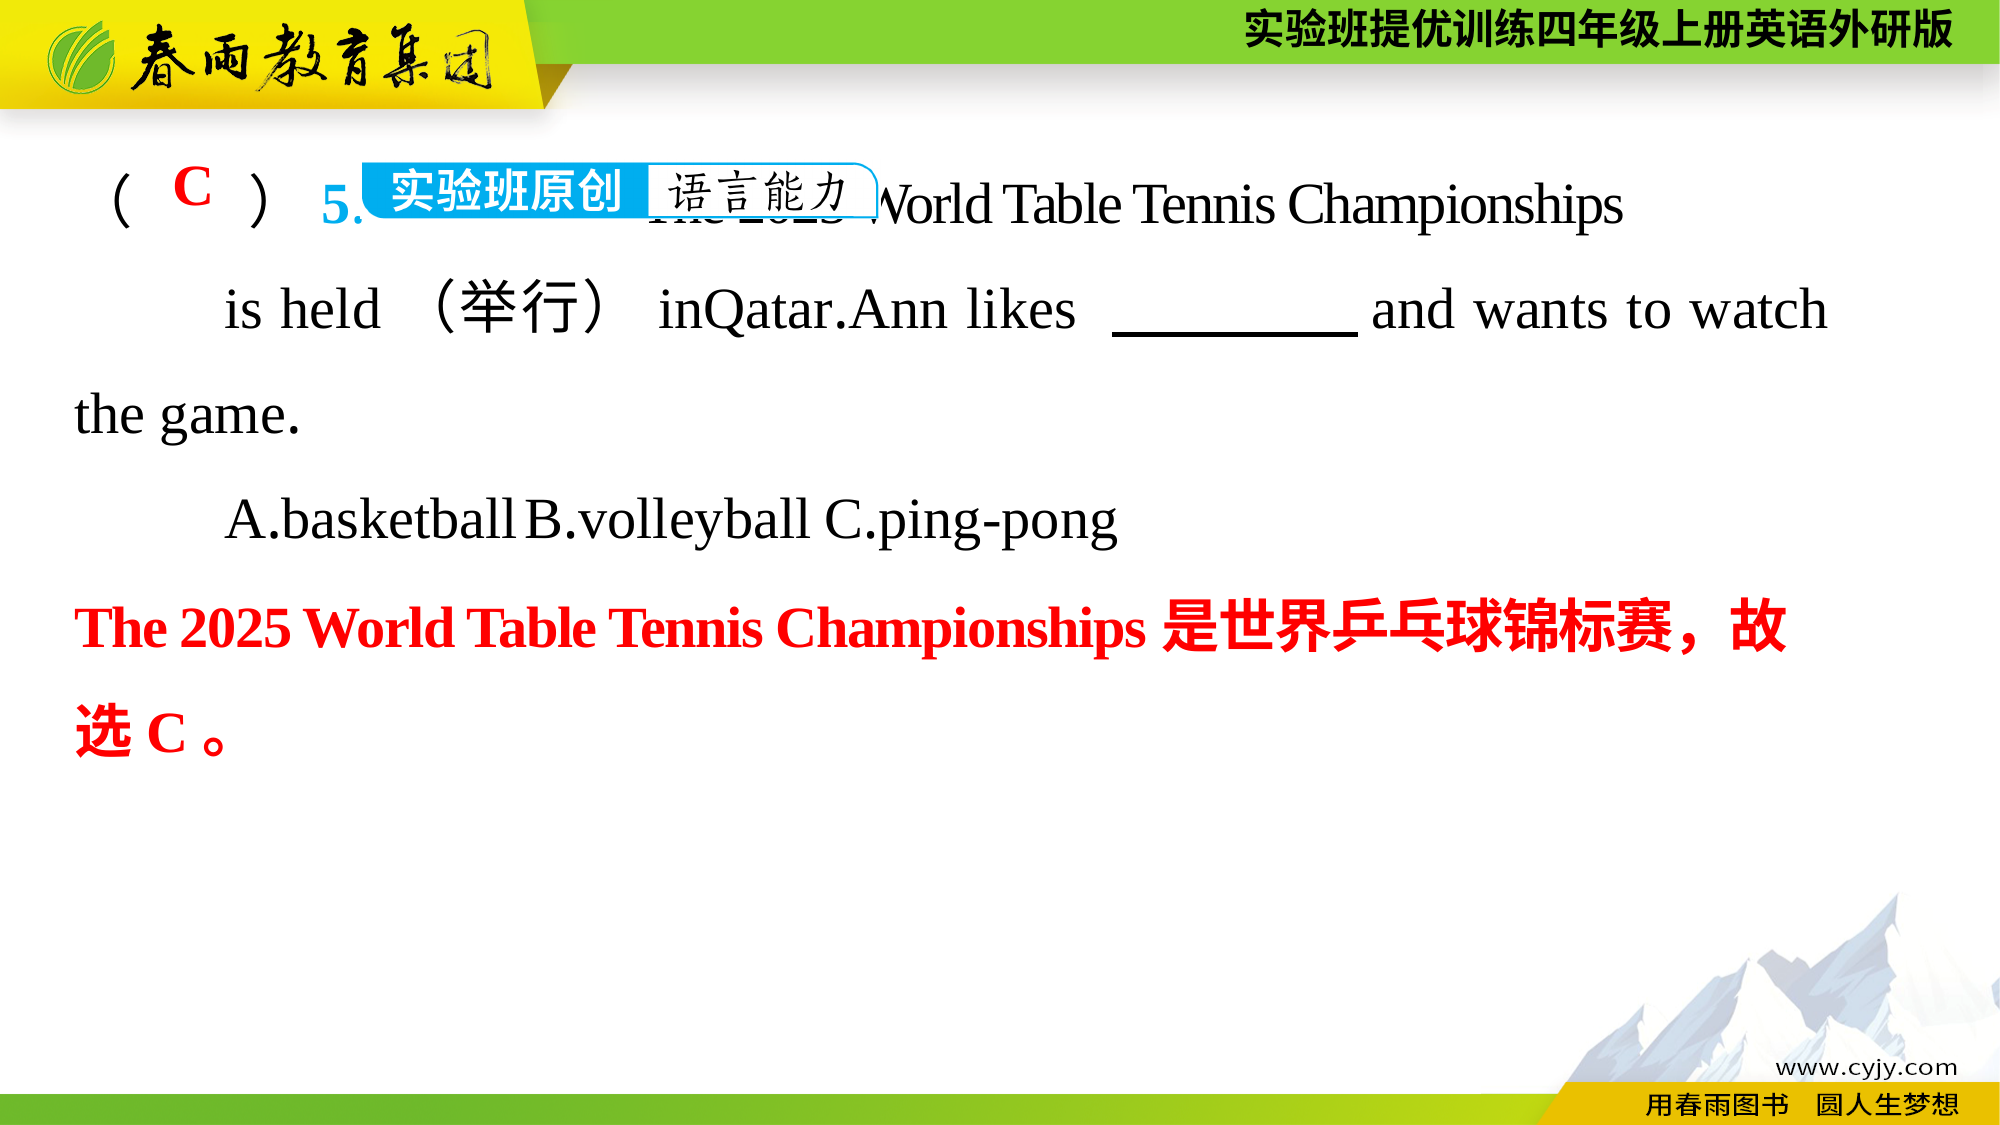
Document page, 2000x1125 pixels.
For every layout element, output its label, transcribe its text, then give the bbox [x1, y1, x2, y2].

picture [0, 0, 2000, 1125]
text_box C [157, 140, 230, 225]
list （ ）5. The 2025 World Table Tennis Championships is held（举行）inQatar.Ann likes and wants to watch the game. A.basketball B.volleyball C.ping-pong [59, 122, 1944, 546]
text_box The 2025 World Table Tennis Championships是世界乒乓球锦标赛，故 选C。 [59, 546, 1944, 772]
